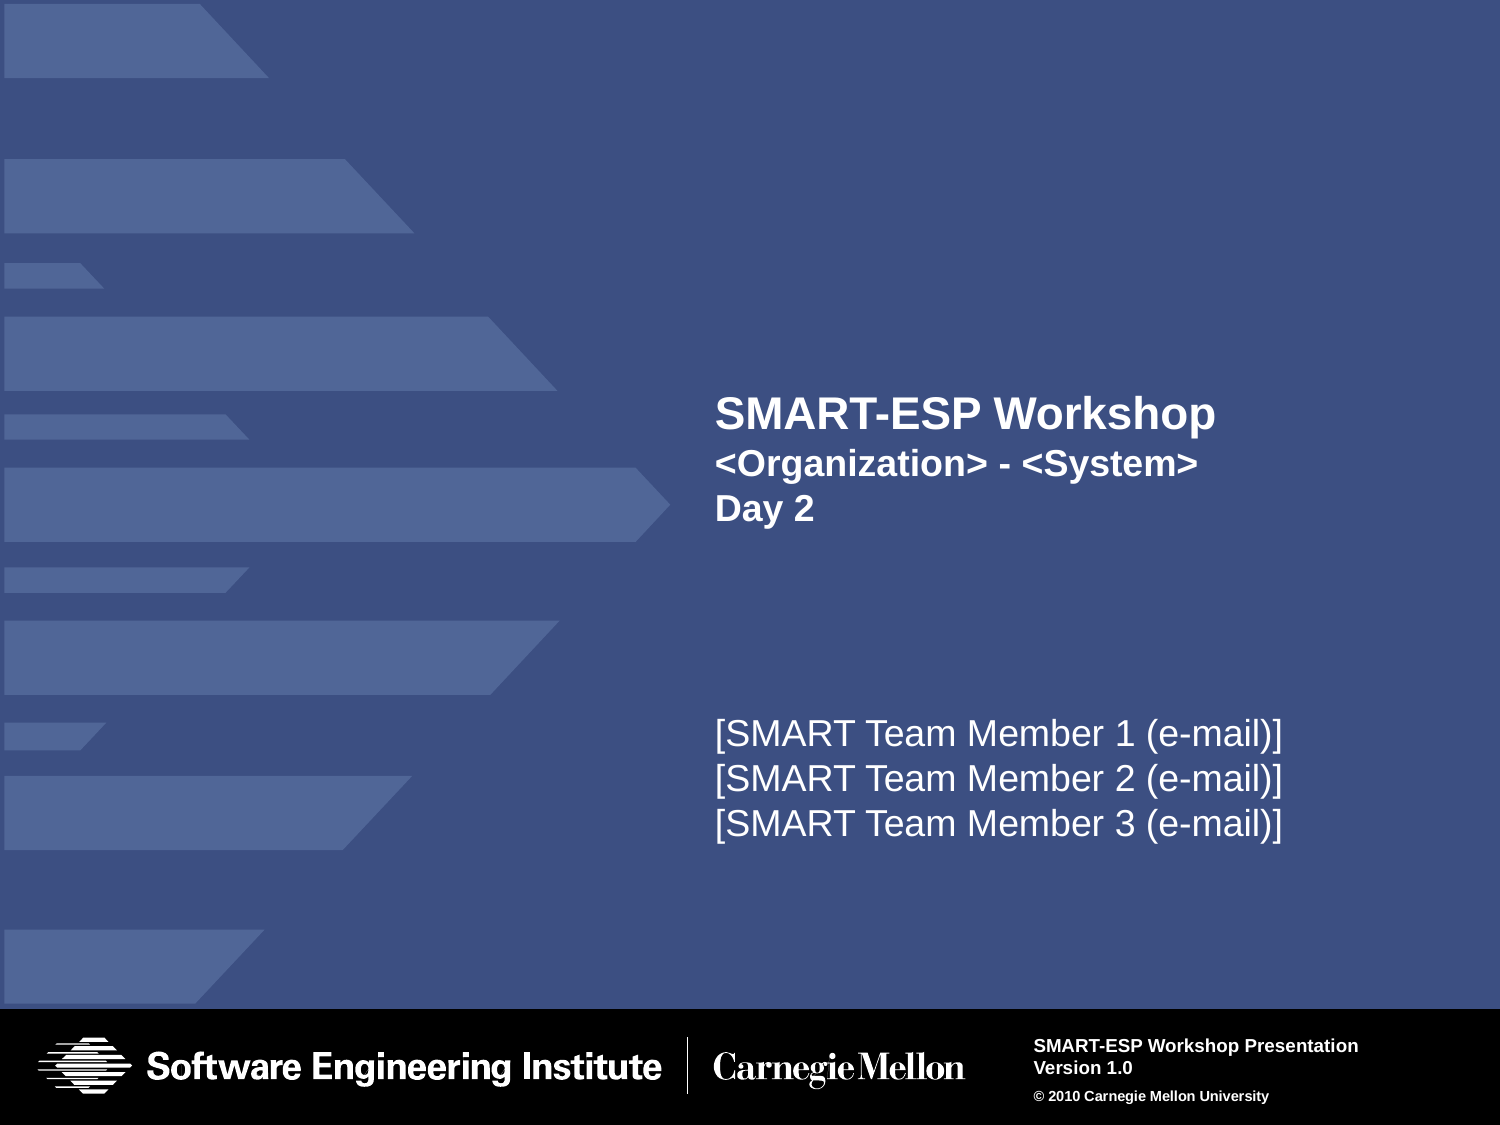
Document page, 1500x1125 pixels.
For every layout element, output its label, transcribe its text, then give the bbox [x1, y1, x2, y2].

title SMART-ESP Workshop <Organization> - <System> Day 2 [699, 376, 1401, 539]
subtitle [SMART Team Member 1 (e-mail)] [SMART Team Member 2 (e-mail)] [SMART Team Member 3 (e-mail)] [699, 701, 1401, 927]
